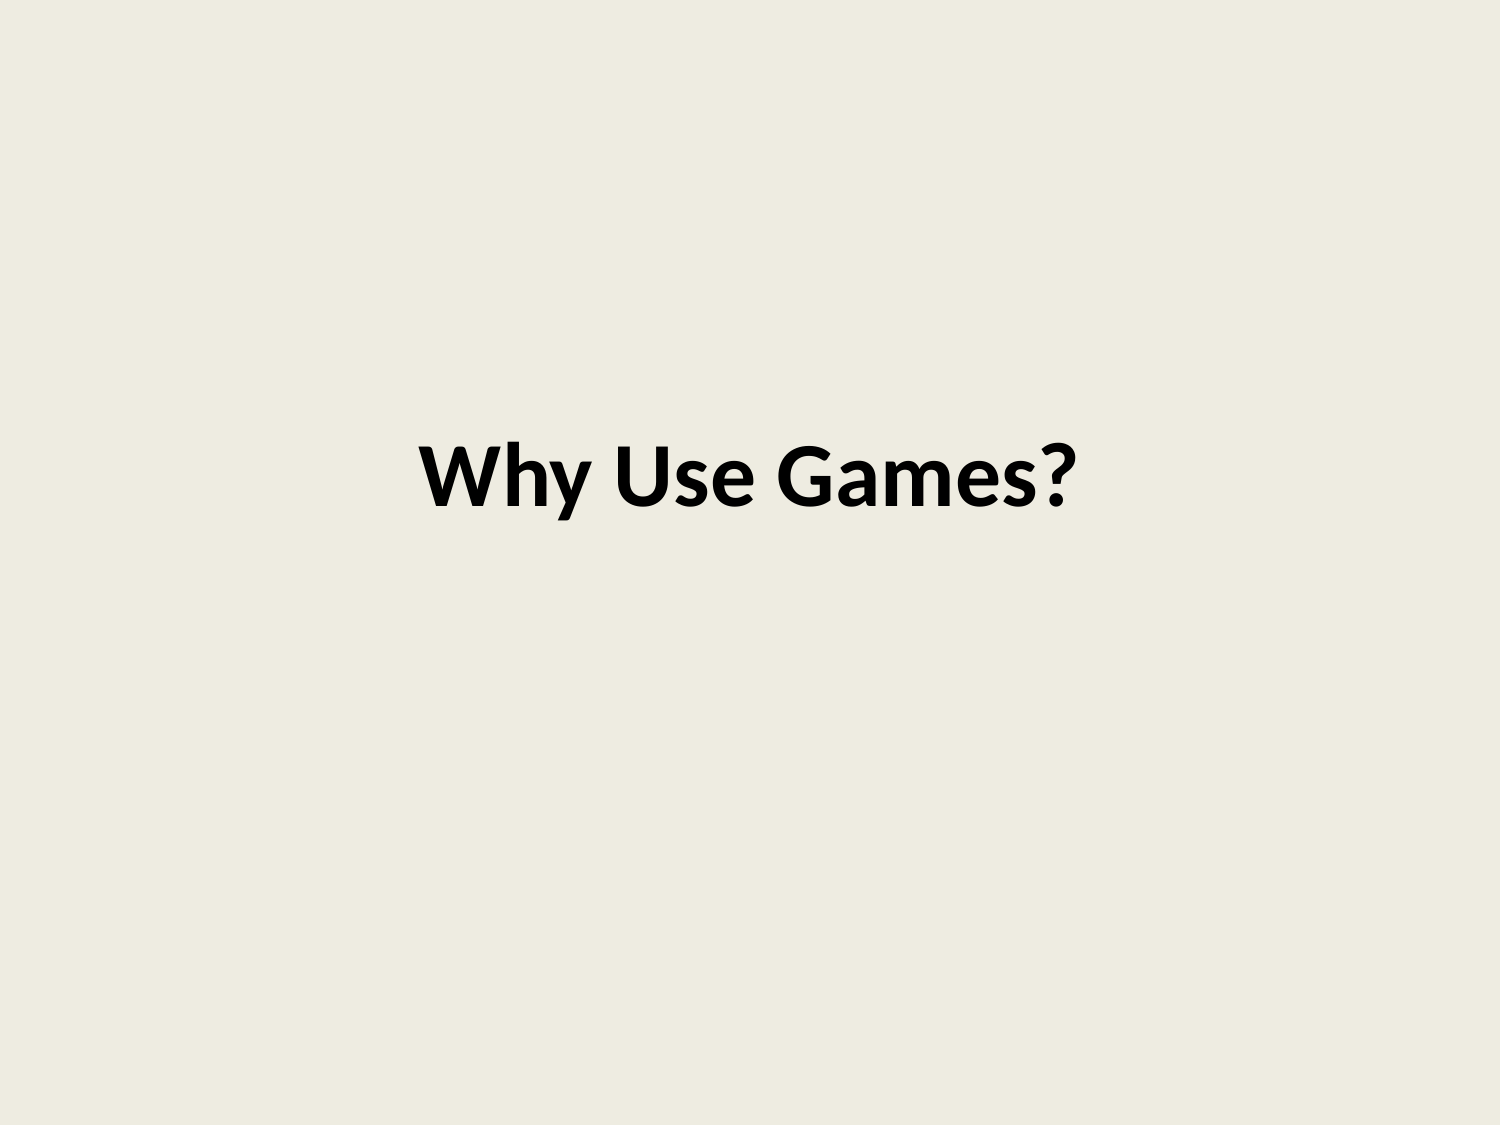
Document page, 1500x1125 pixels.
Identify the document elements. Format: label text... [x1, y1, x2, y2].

title Why Use Games? [112, 349, 1388, 591]
